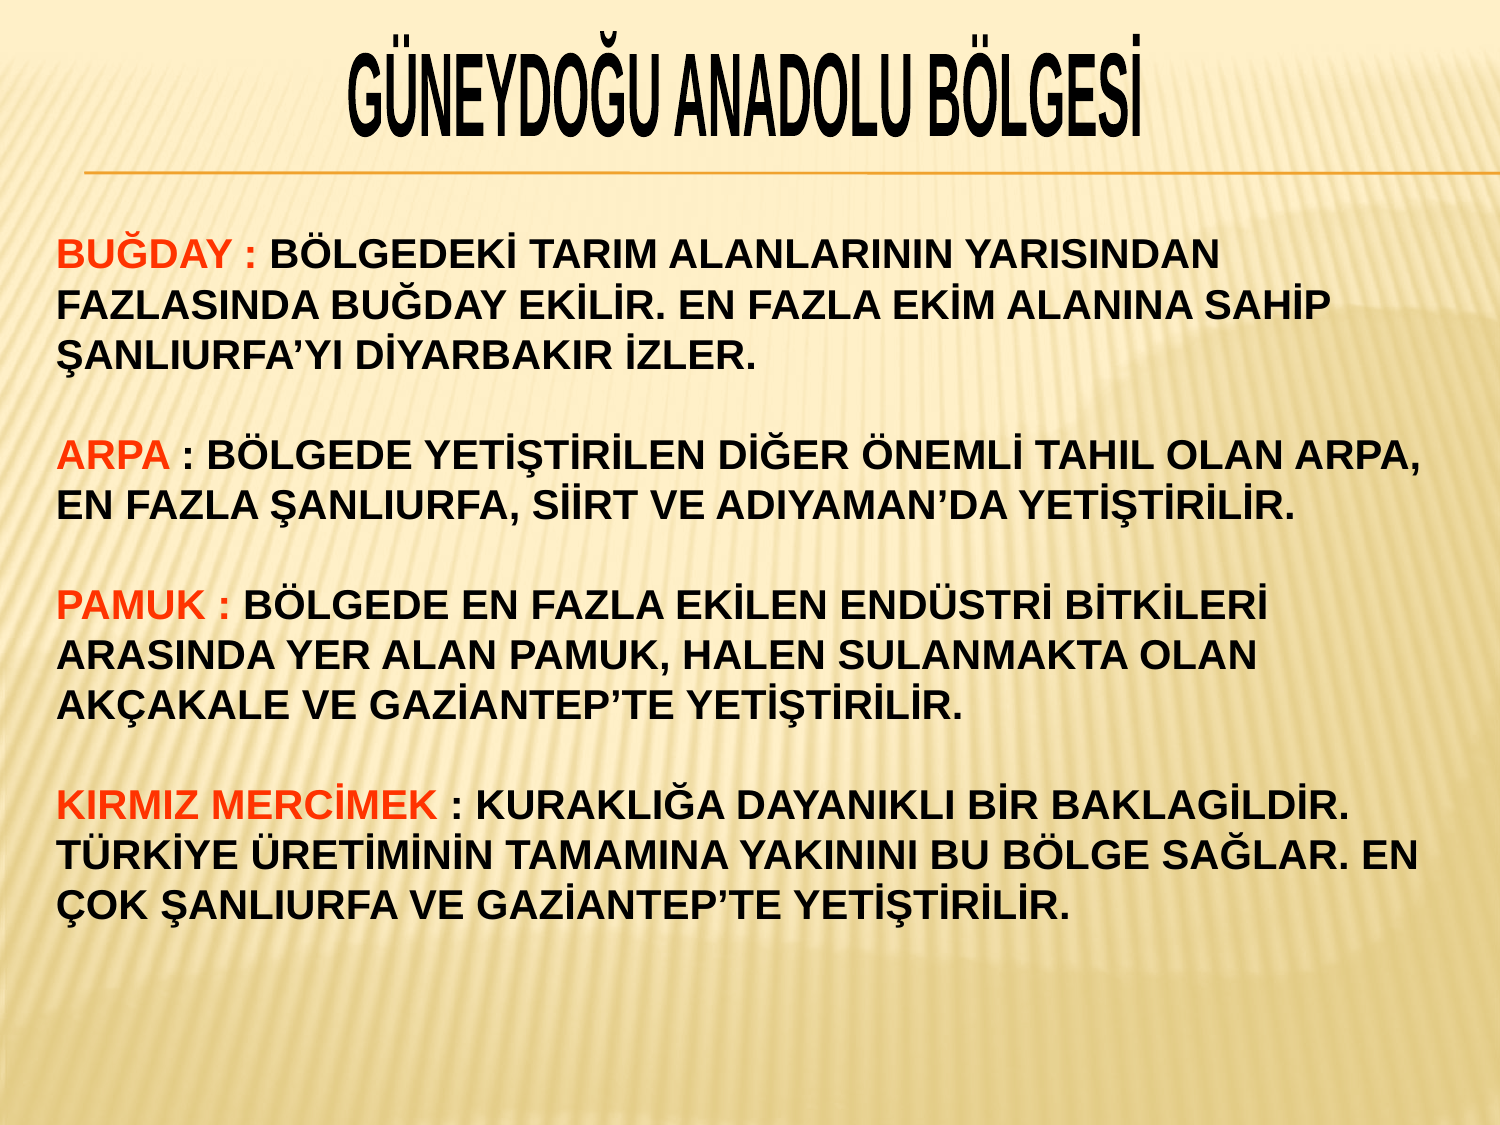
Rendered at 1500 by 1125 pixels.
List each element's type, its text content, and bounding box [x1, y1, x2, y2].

text_box BUĞDAY : BÖLGEDEKİ TARIM ALANLARININ YARISINDAN FAZLASINDA BUĞDAY EKİLİR. EN FAZLA EKİM ALANINA SAHİP ŞANLIURFA’YI DİYARBAKIR İZLER. ARPA : BÖLGEDE YETİŞTİRİLEN DİĞER ÖNEMLİ TAHIL OLAN ARPA, EN FAZLA ŞANLIURFA, SİİRT VE ADIYAMAN’DA YETİŞTİRİLİR. PAMUK : BÖLGEDE EN FAZLA EKİLEN ENDÜSTRİ BİTKİLERİ ARASINDA YER ALAN PAMUK, HALEN SULANMAKTA OLAN AKÇAKALE VE GAZİANTEP’TE YETİŞTİRİLİR. KIRMIZ MERCİMEK : KURAKLIĞA DAYANIKLI BİR BAKLAGİLDİR. TÜRKİYE ÜRETİMİNİN TAMAMINA YAKININI BU BÖLGE SAĞLAR. EN ÇOK ŞANLIURFA VE GAZİANTEP’TE YETİŞTİRİLİR. [41, 219, 1447, 1036]
text_box [100, 148, 1388, 219]
